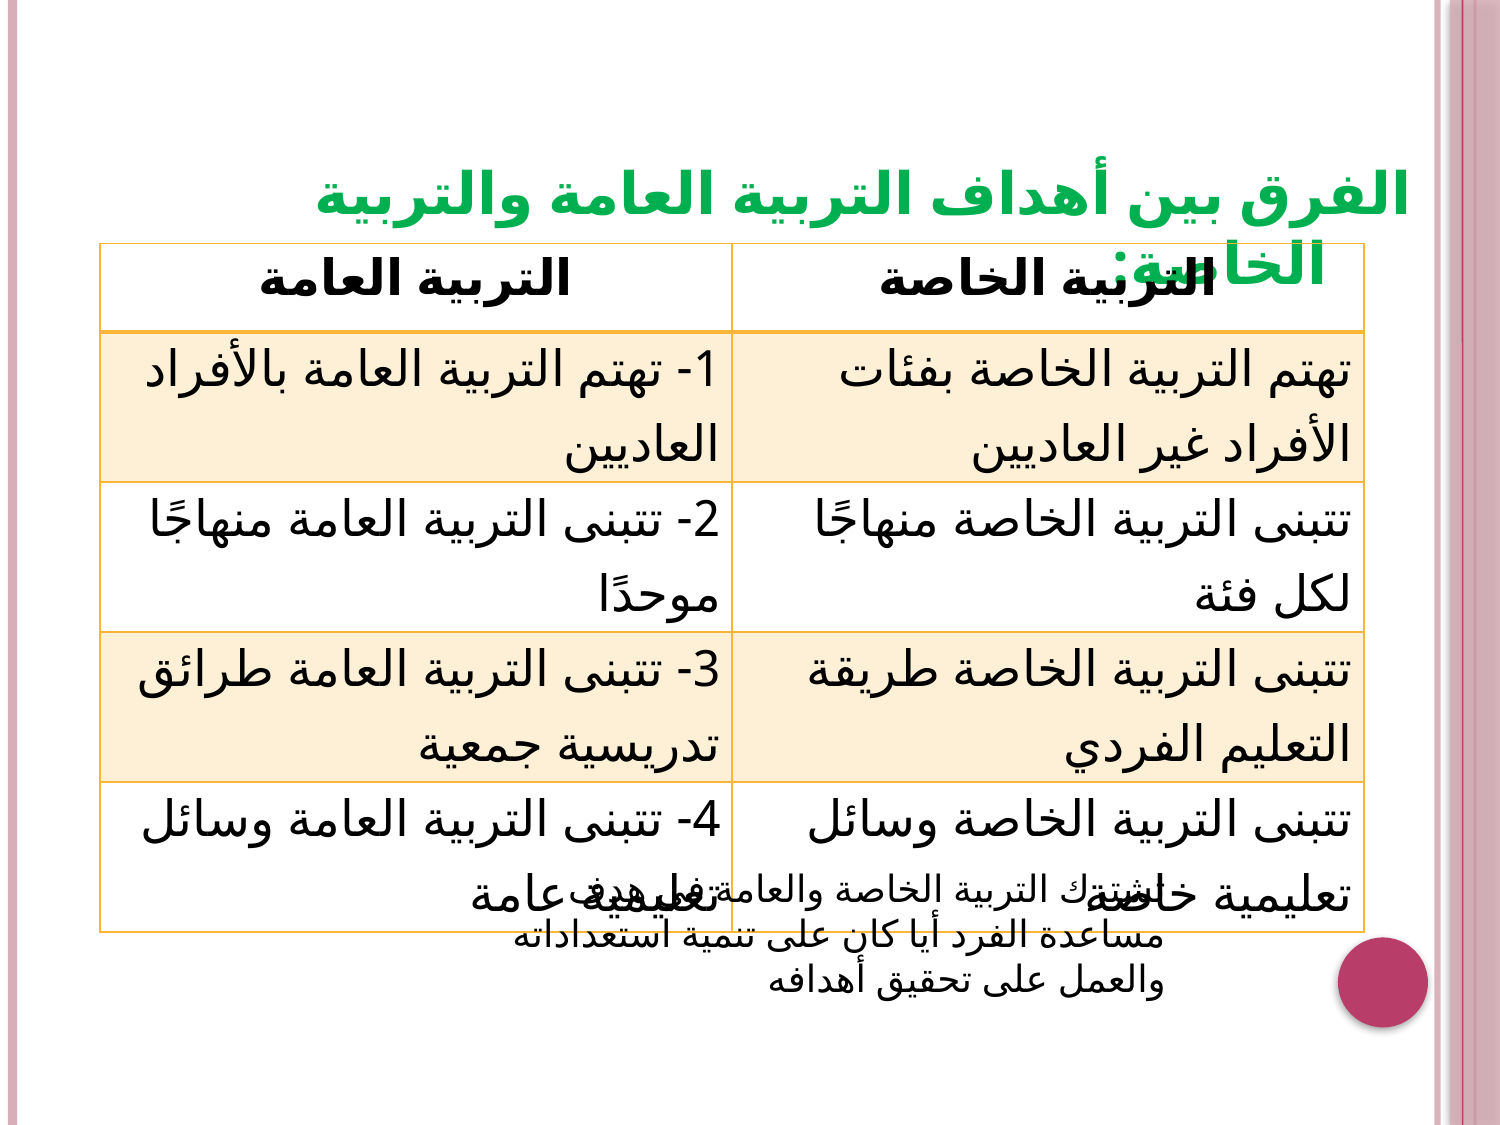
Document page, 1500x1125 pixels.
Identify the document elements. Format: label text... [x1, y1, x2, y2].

table_cell 4- تتبنى التربية العامة وسائل تعليمية عامة [101, 783, 731, 931]
list الفرق بين أهداف التربية العامة والتربية الخاصة: [76, 66, 1427, 1059]
table_cell تهتم التربية الخاصة بفئات الأفراد غير العاديين [733, 334, 1363, 481]
table_header التربية الخاصة [733, 244, 1363, 330]
table_header التربية العامة [101, 244, 731, 330]
table_cell تتبنى التربية الخاصة منهاجًا لكل فئة [733, 483, 1363, 631]
text_box تشترك التربية الخاصة والعامة في هدف مساعدة الفرد أيا كان على تنمية استعداداته والعمل على تحقيق أهدافه [430, 857, 1181, 1008]
table_cell 3- تتبنى التربية العامة طرائق تدريسية جمعية [101, 633, 731, 781]
table_cell تتبنى التربية الخاصة وسائل تعليمية خاصة [733, 783, 1363, 931]
table_cell 1- تهتم التربية العامة بالأفراد العاديين [101, 334, 731, 481]
table_cell 2- تتبنى التربية العامة منهاجًا موحدًا [101, 483, 731, 631]
table_cell تتبنى التربية الخاصة طريقة التعليم الفردي [733, 633, 1363, 781]
